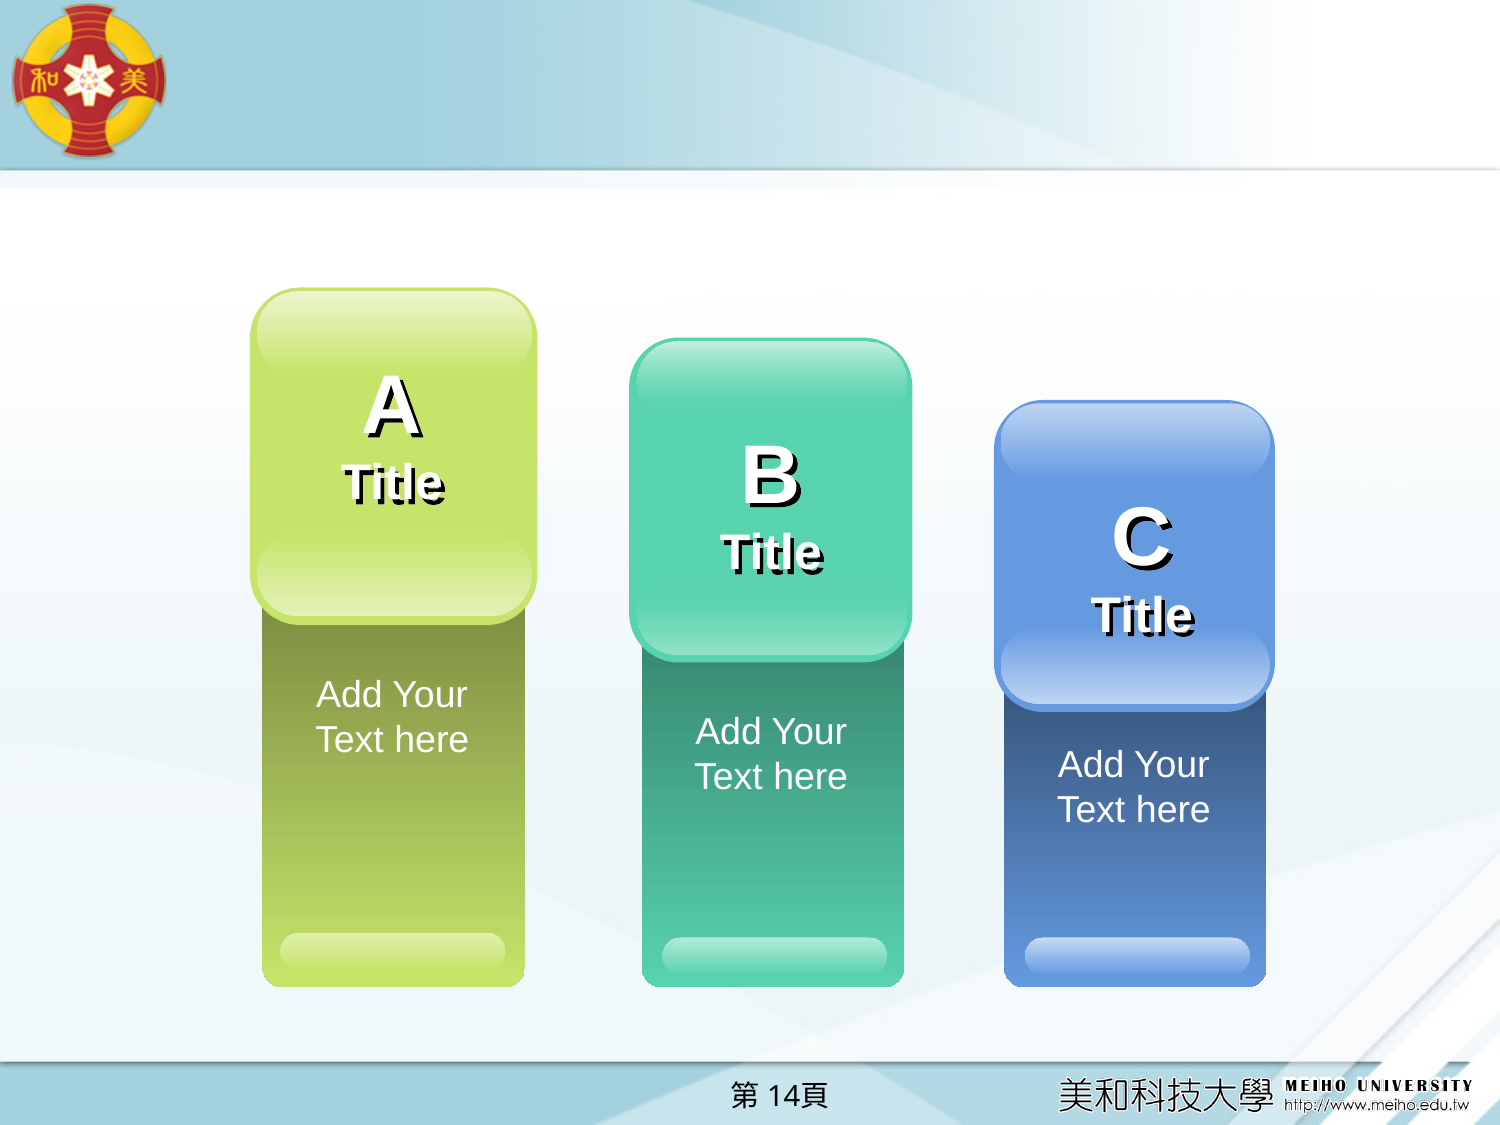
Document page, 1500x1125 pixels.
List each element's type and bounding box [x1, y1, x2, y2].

text_box [993, 399, 1276, 988]
picture [0, 0, 1500, 1125]
text_box [249, 287, 538, 988]
text_box [628, 337, 913, 988]
